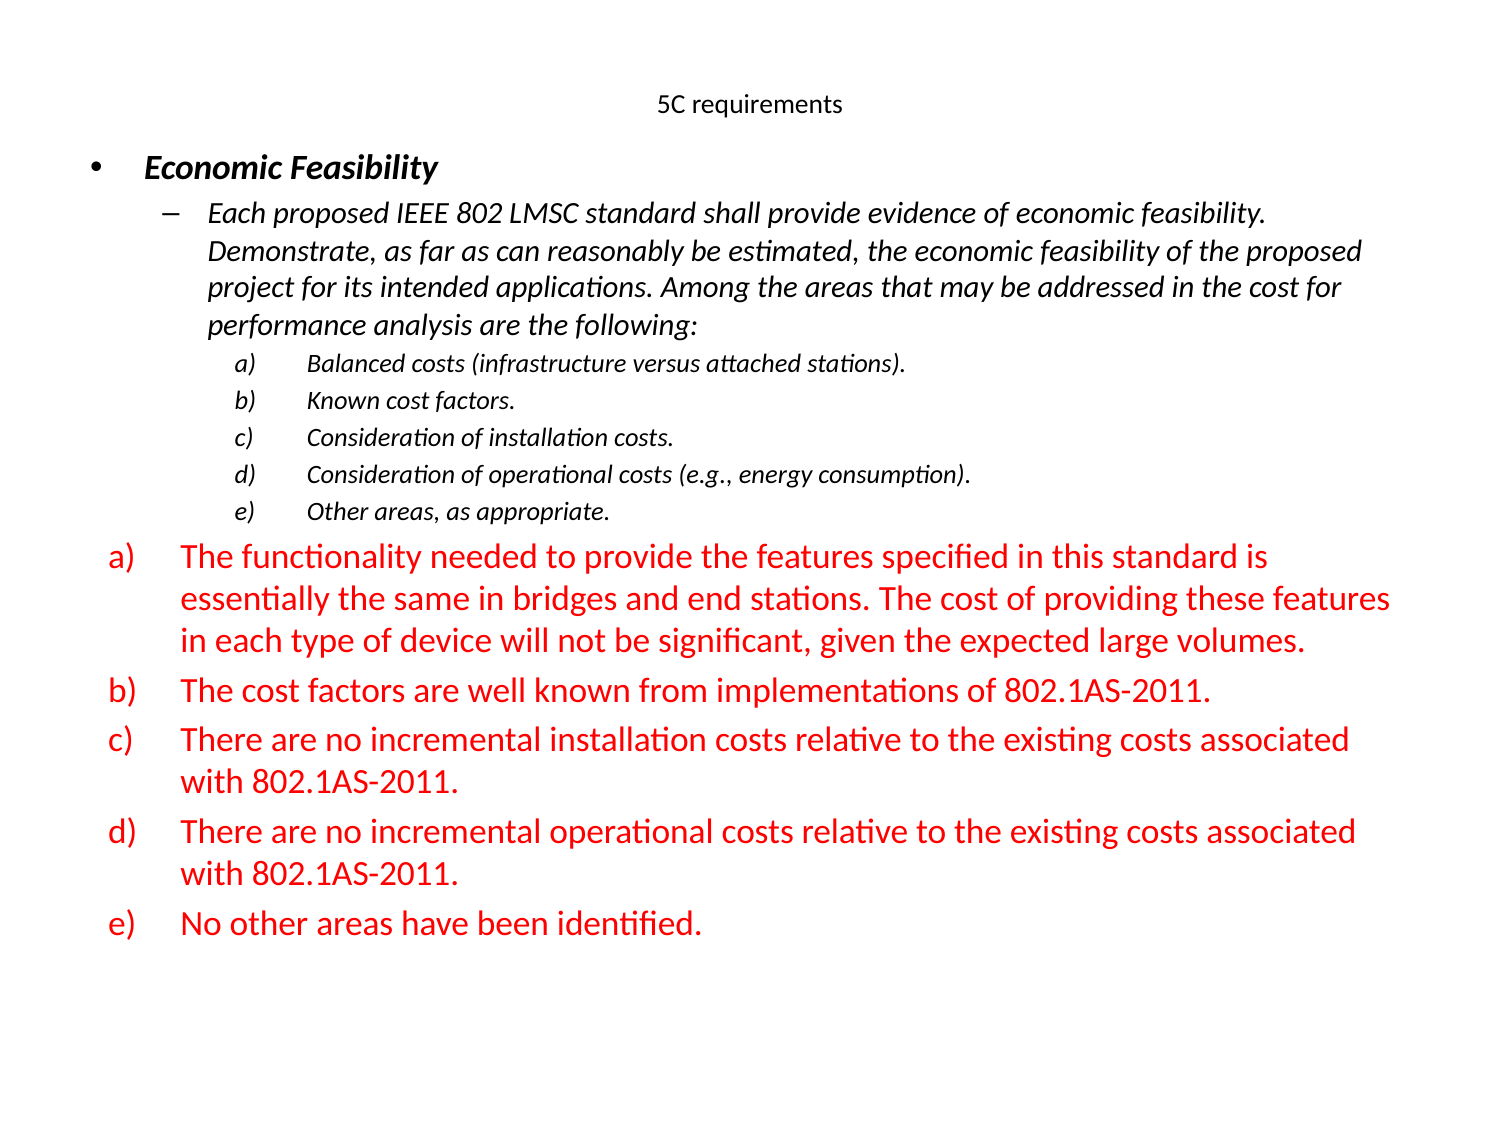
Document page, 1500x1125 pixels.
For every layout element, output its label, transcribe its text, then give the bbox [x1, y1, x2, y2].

title 5C requirements [75, 78, 1425, 137]
list Economic Feasibility Each proposed IEEE 802 LMSC standard shall provide evidence of economic feasibility. Demonstrate, as far as can reasonably be estimated, the economic feasibility of the proposed project for its intended applications. Among the areas that may be addressed in the cost for performance analysis are the following: Balanced costs (infrastructure versus attached stations). Known cost factors. Consideration of installation costs. Consideration of operational costs (e.g., energy consumption). Other areas, as appropriate. The functionality needed to provide the features specified in this standard is essentially the same in bridges and end stations. The cost of providing these features in each type of device will not be significant, given the expected large volumes. The cost factors are well known from implementations of 802.1AS-2011. There are no incremental installation costs relative to the existing costs associated with 802.1AS-2011. There are no incremental operational costs relative to the existing costs associated with 802.1AS-2011. No other areas have been identified. [75, 137, 1425, 1005]
